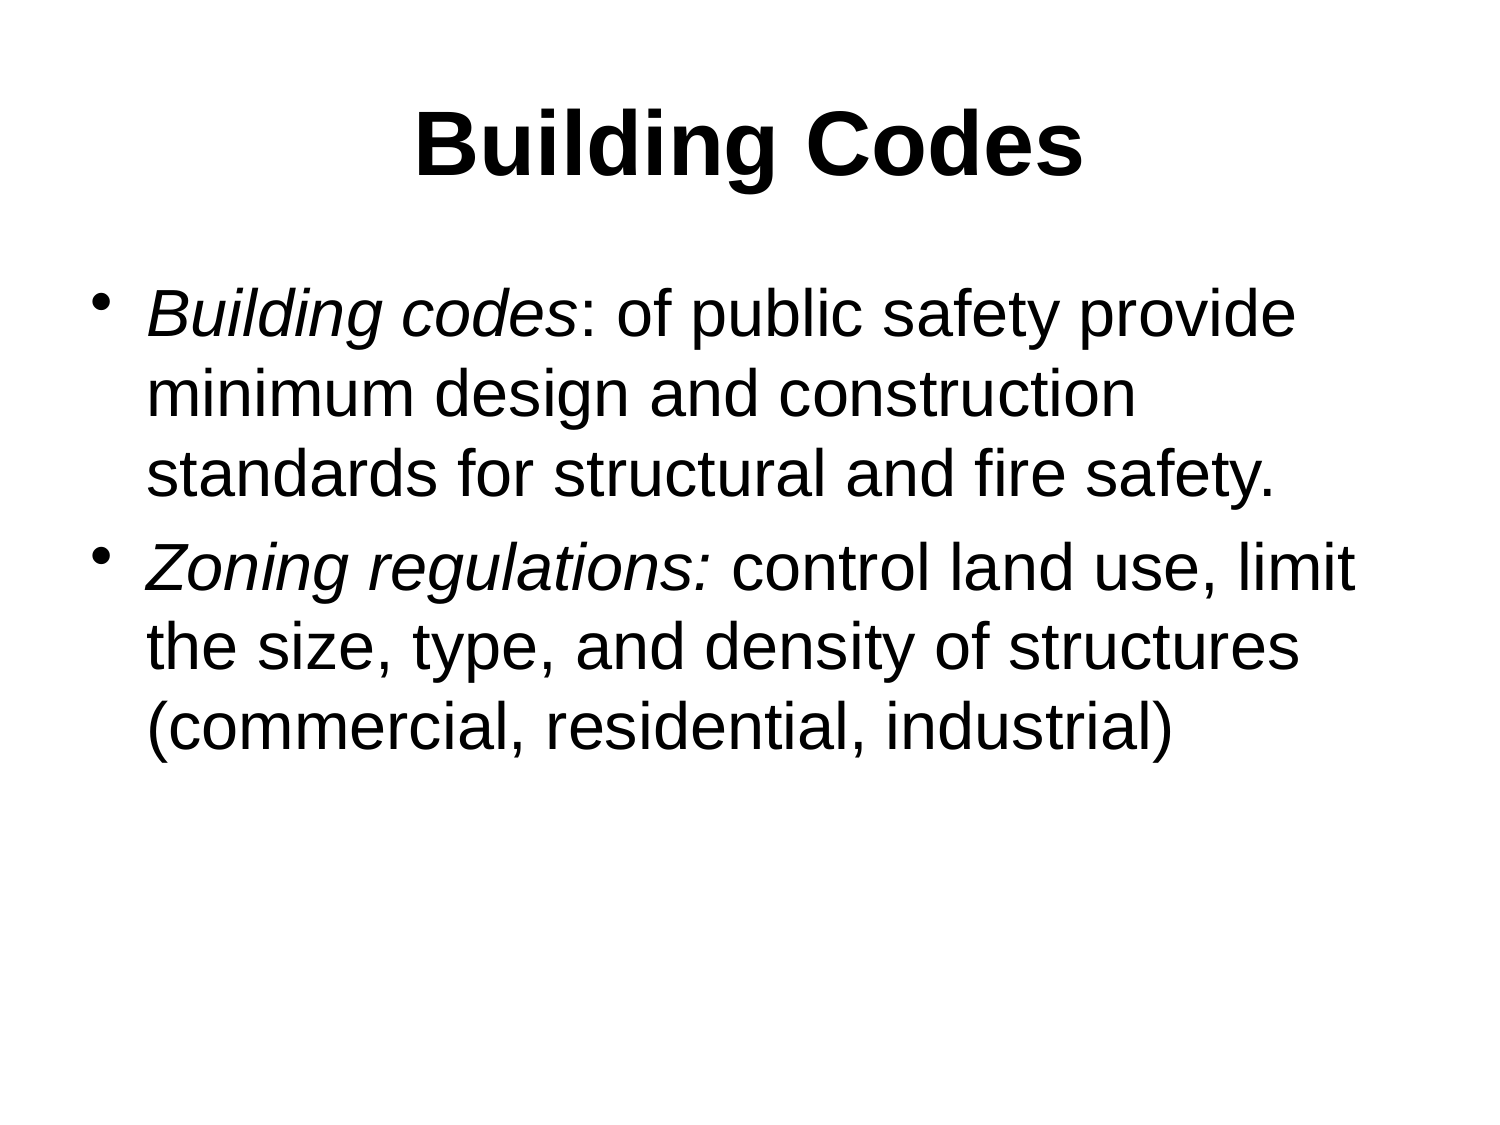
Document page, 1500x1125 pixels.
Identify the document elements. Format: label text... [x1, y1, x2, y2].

list Building codes: of public safety provide minimum design and construction standards for structural and fire safety. Zoning regulations: control land use, limit the size, type, and density of structures (commercial, residential, industrial) [74, 262, 1426, 1006]
title Building Codes [74, 44, 1426, 233]
